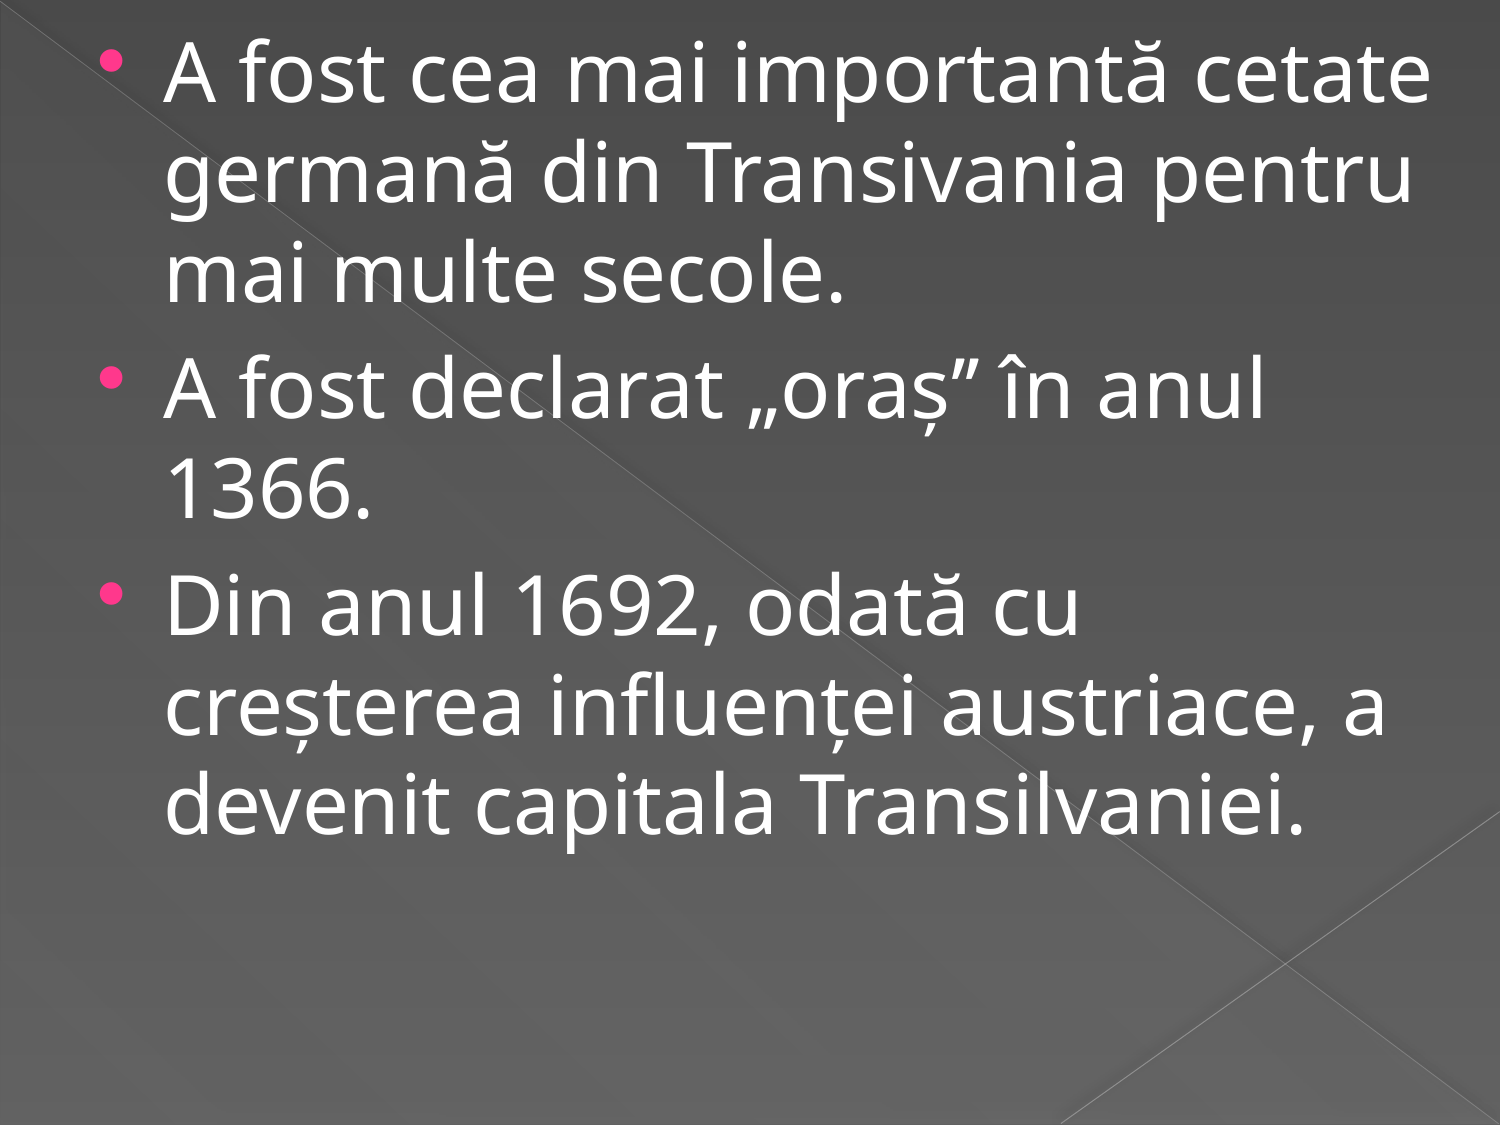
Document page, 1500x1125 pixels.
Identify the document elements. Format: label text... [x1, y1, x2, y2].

list A fost cea mai importantă cetate germană din Transivania pentru mai multe secole. A fost declarat „oraș’’ în anul 1366. Din anul 1692, odată cu creșterea influenței austriace, a devenit capitala Transilvaniei. [75, 11, 1454, 1059]
